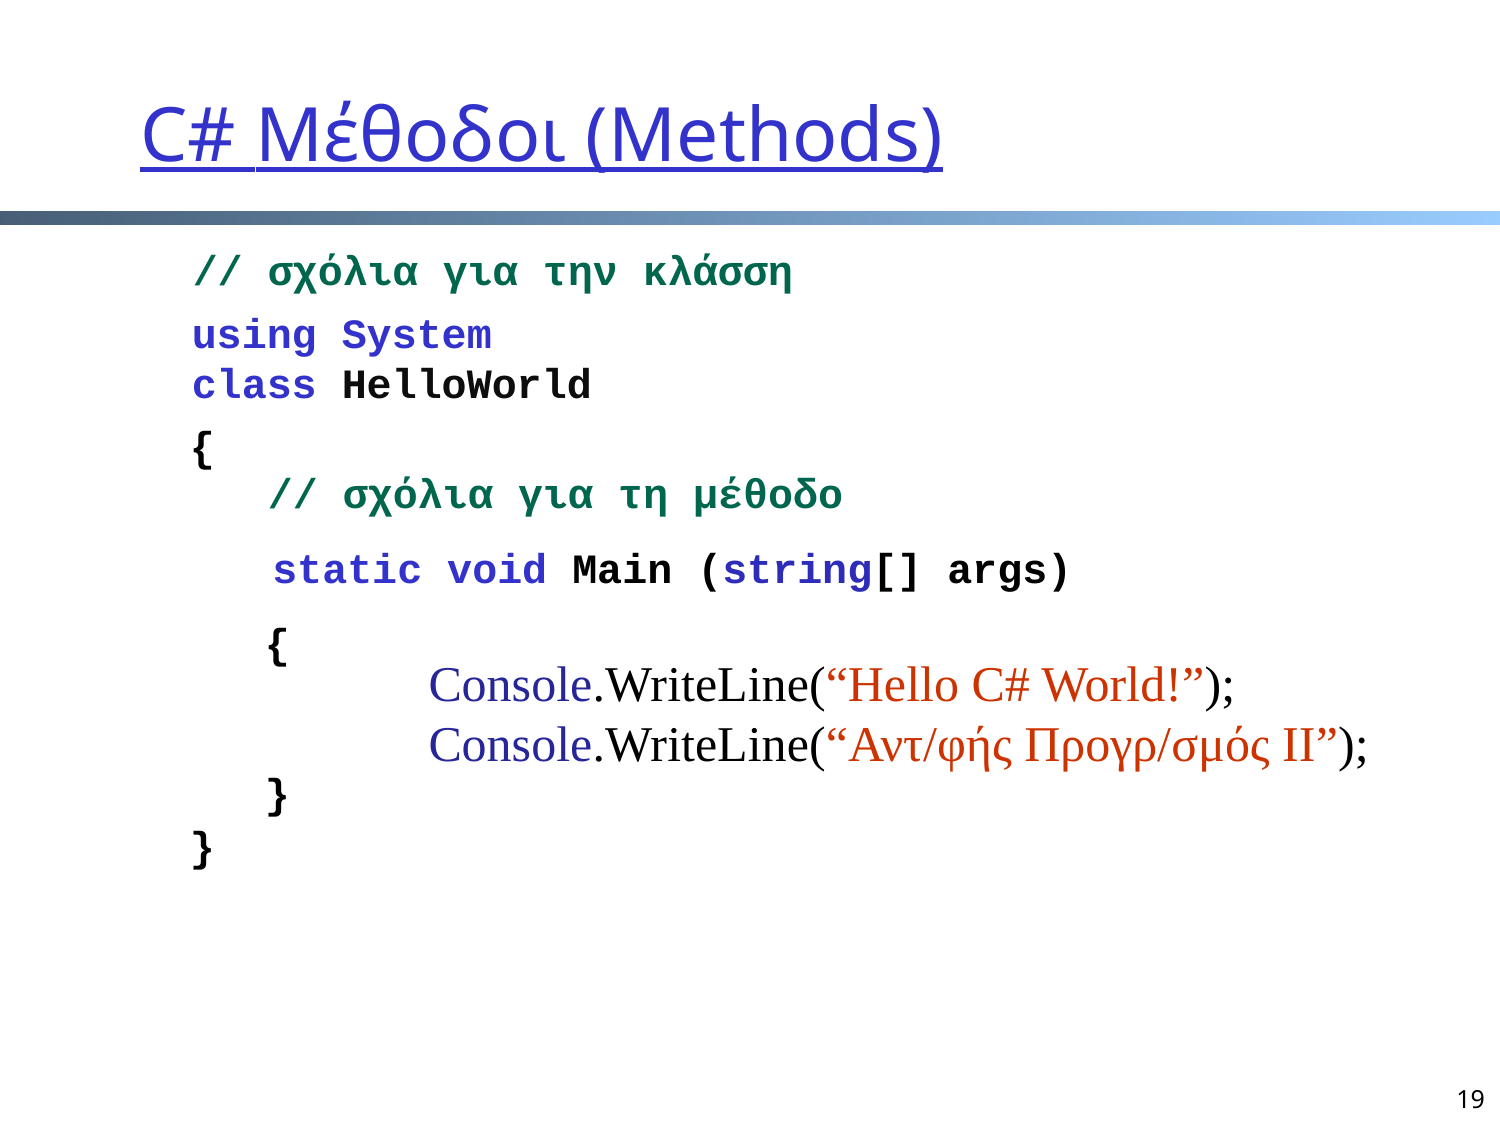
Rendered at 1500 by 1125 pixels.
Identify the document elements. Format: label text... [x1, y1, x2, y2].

text_box C# Μέθοδοι (Methods) [124, 75, 1370, 188]
text_box // σχόλια για την κλάσση [178, 236, 808, 302]
slide_number 19 [1150, 1049, 1500, 1125]
text_box using System class HelloWorld [177, 299, 607, 415]
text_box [249, 459, 1088, 826]
text_box Console.WriteLine(“Hello C# World!”); Console.WriteLine(“Αντ/φής Προγρ/σμός ΙΙ”); [1091, 644, 1384, 779]
text_box { } [175, 362, 231, 878]
